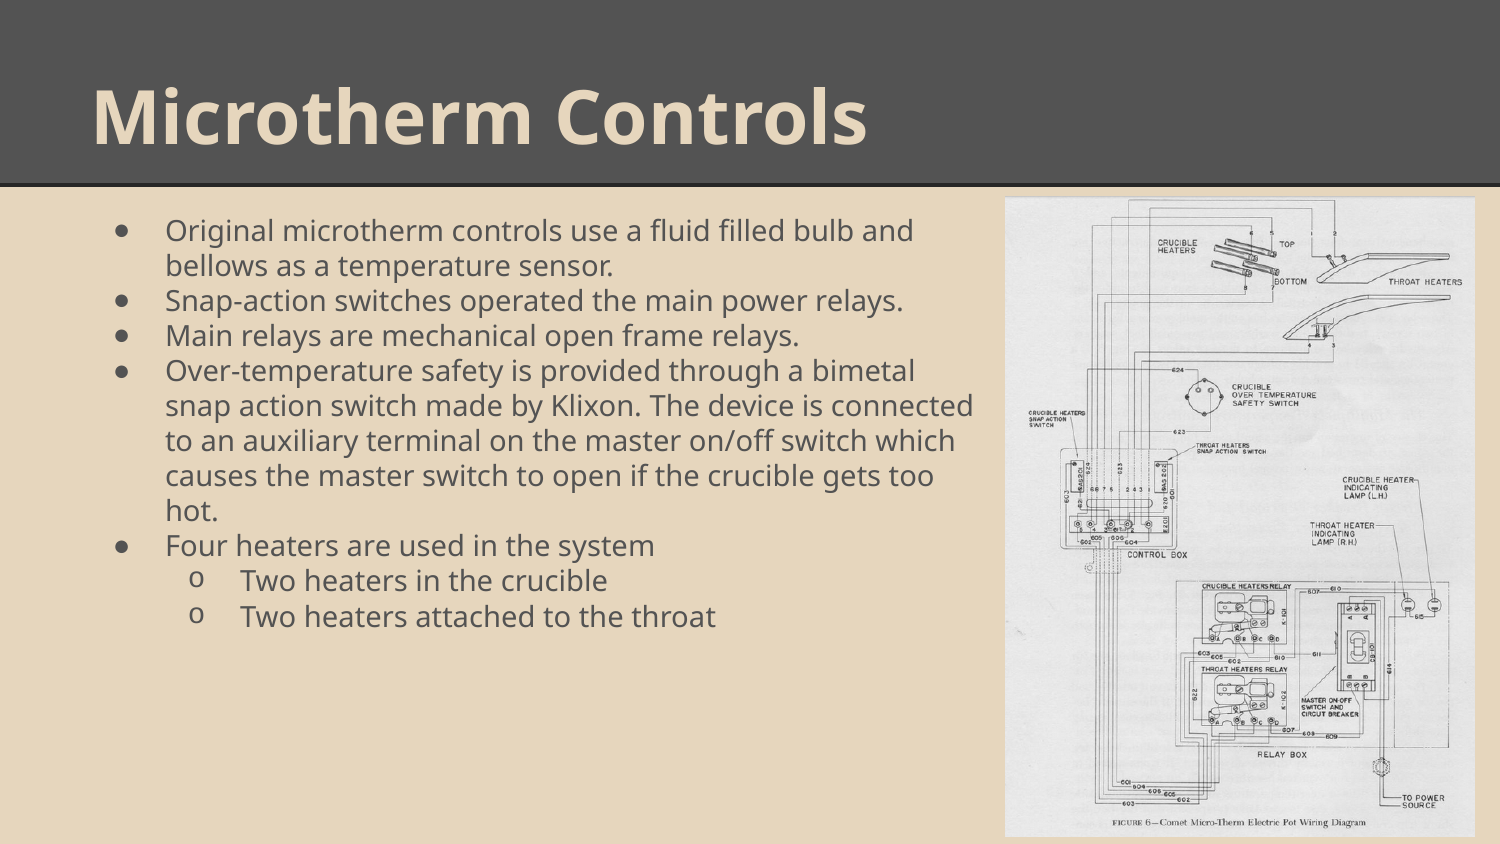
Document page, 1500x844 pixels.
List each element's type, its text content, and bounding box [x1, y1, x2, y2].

list Original microtherm controls use a fluid filled bulb and bellows as a temperature sensor. Snap-action switches operated the main power relays. Main relays are mechanical open frame relays. Over-temperature safety is provided through a bimetal snap action switch made by Klixon. The device is connected to an auxiliary terminal on the master on/off switch which causes the master switch to open if the crucible gets too hot. Four heaters are used in the system Two heaters in the crucible Two heaters attached to the throat [75, 196, 995, 808]
title Microtherm Controls [75, 33, 1425, 175]
picture [1004, 196, 1475, 837]
